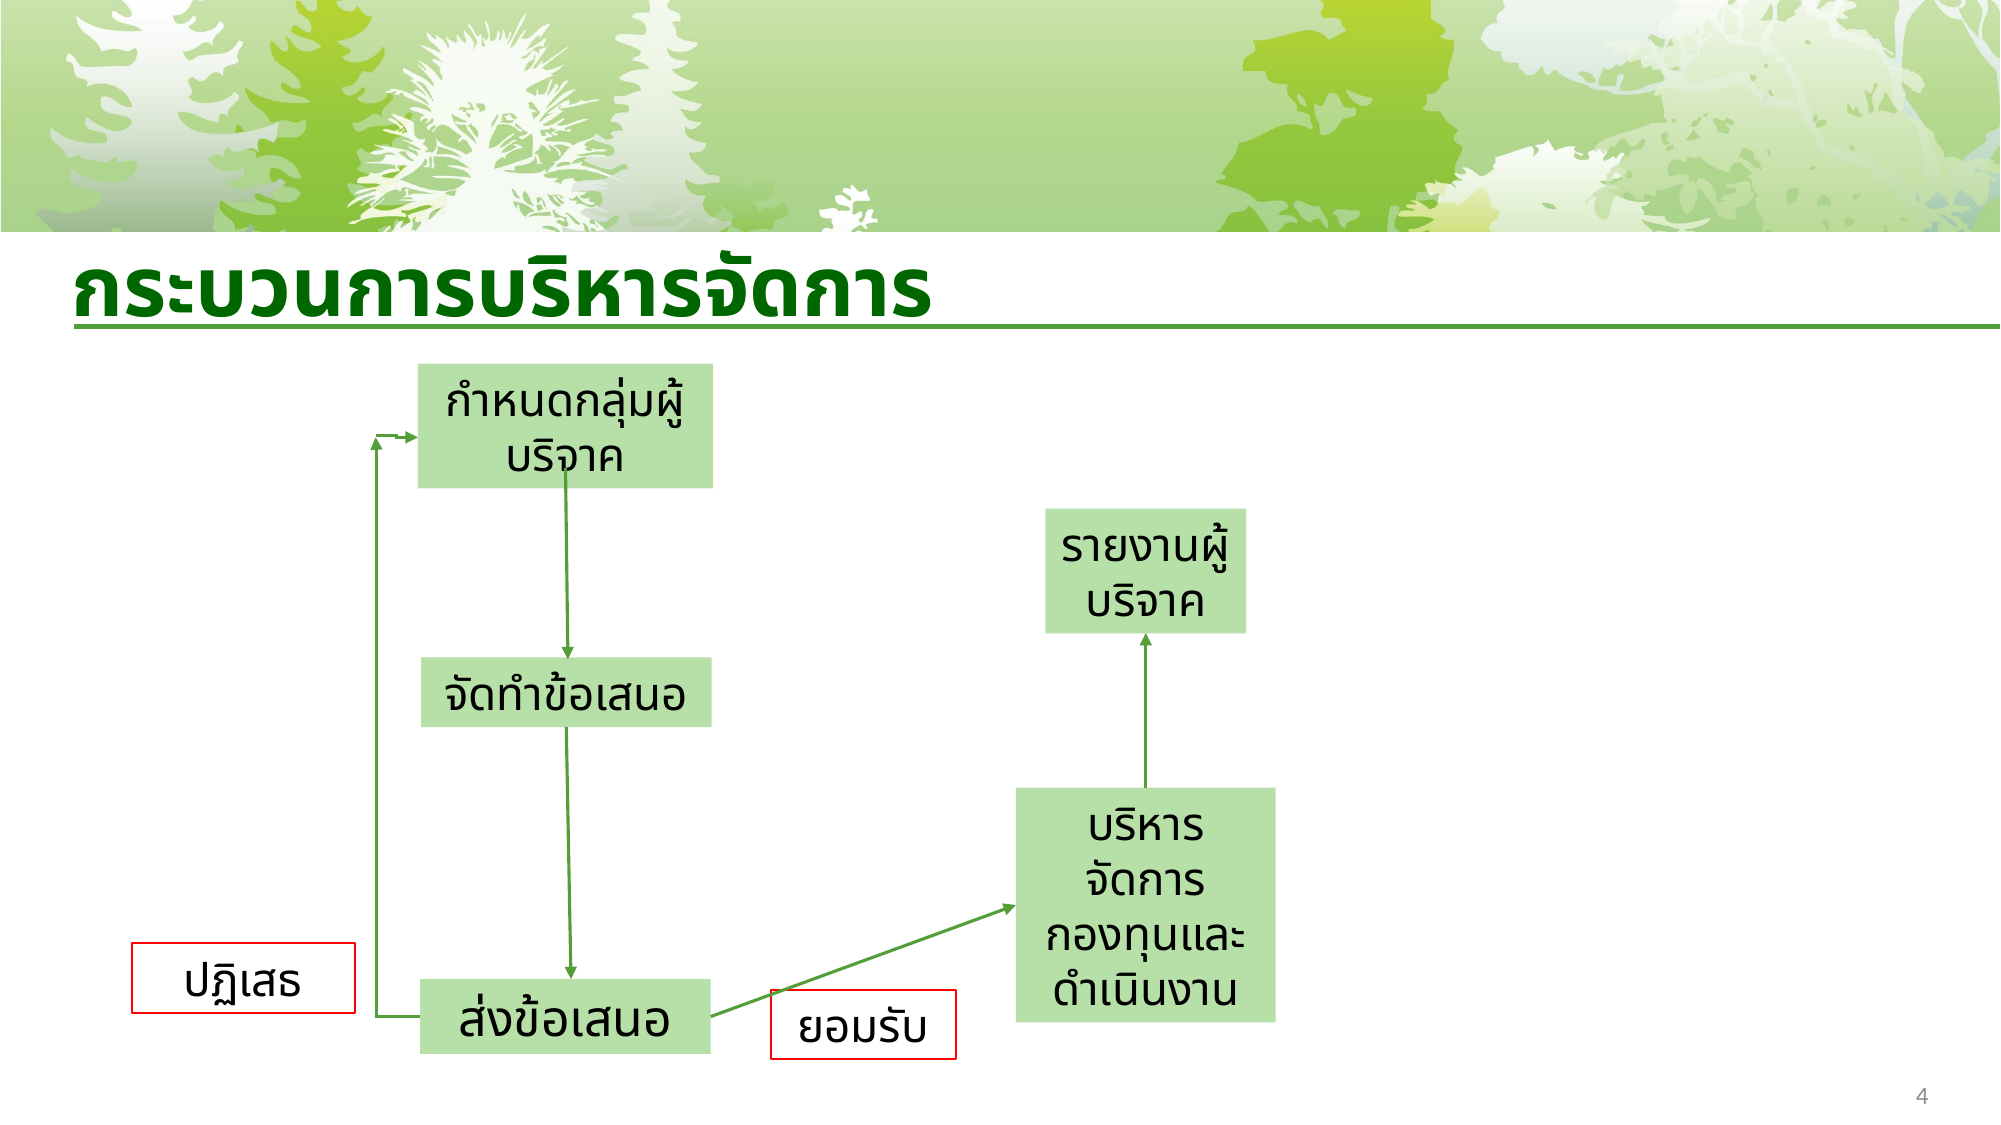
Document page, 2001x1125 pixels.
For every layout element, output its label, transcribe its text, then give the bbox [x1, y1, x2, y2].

text_box ส่งข้อเสนอ [420, 979, 711, 1054]
text_box รายงานผู้บริจาค [1045, 508, 1247, 634]
text_box ปฏิเสธ [131, 943, 355, 1013]
picture [0, 0, 2000, 232]
slide_number 4 [1493, 1065, 1944, 1125]
text_box บริหารจัดการกองทุนและดำเนินงาน [1015, 787, 1276, 1023]
text_box จัดทำข้อเสนอ [421, 657, 712, 728]
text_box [566, 728, 572, 980]
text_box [375, 437, 421, 1018]
title กระบวนการบริหารจัดการ [56, 181, 1782, 399]
text_box ยอมรับ [770, 1018, 956, 1060]
text_box กำหนดกลุ่มผู้บริจาค [417, 363, 714, 489]
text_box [710, 906, 1016, 1018]
